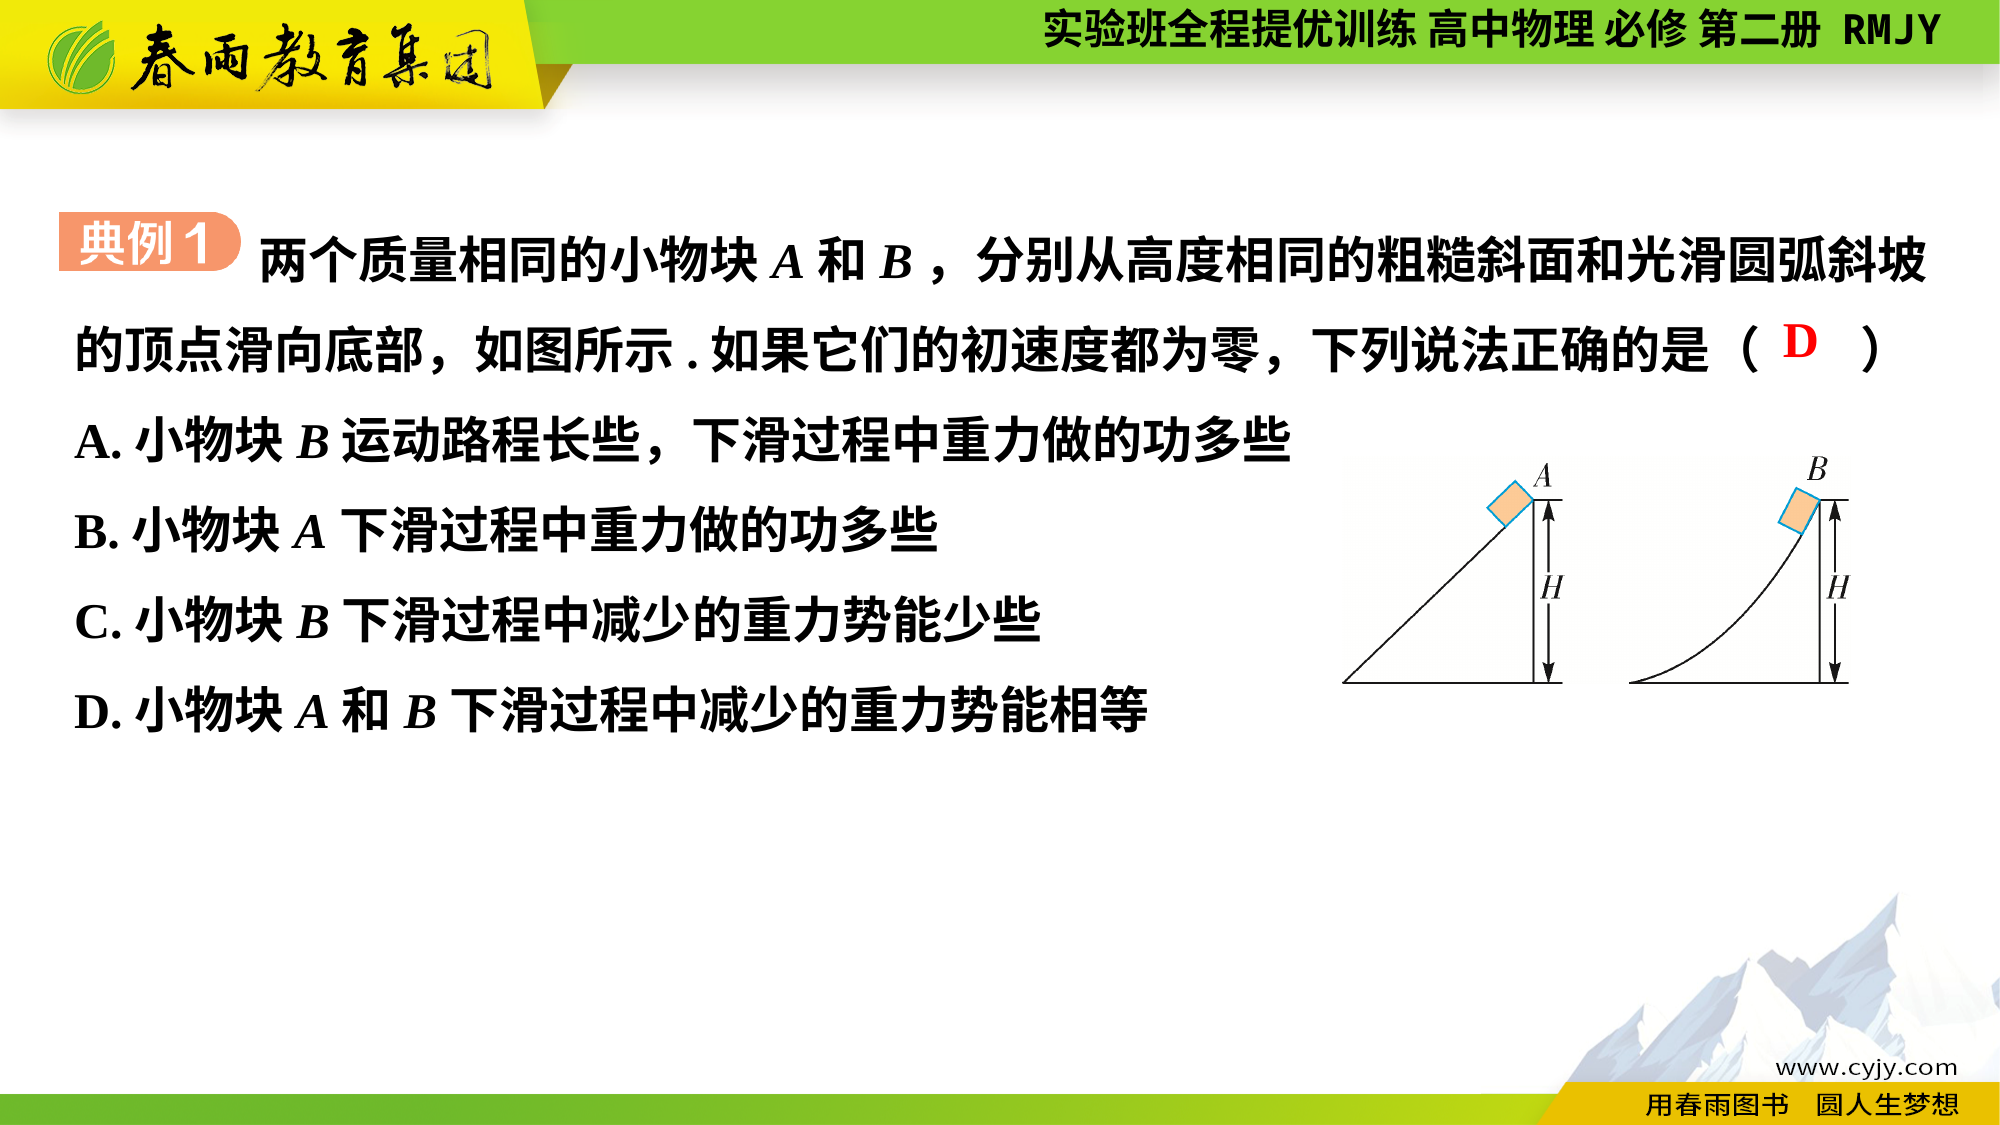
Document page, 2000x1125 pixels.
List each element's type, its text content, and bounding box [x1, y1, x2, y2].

picture [0, 0, 2000, 1125]
list 两个质量相同的小物块A和B，分别从高度相同的粗糙斜面和光滑圆弧斜坡的顶点滑向底部，如图所示.如果它们的初速度都为零，下列说法正确的是（ ） A.小物块B运动路程长些，下滑过程中重力做的功多些 B.小物块A下滑过程中重力做的功多些 C.小物块B下滑过程中减少的重力势能少些 D.小物块A和B下滑过程中减少的重力势能相等 [59, 191, 1944, 752]
text_box D [1768, 299, 1834, 375]
